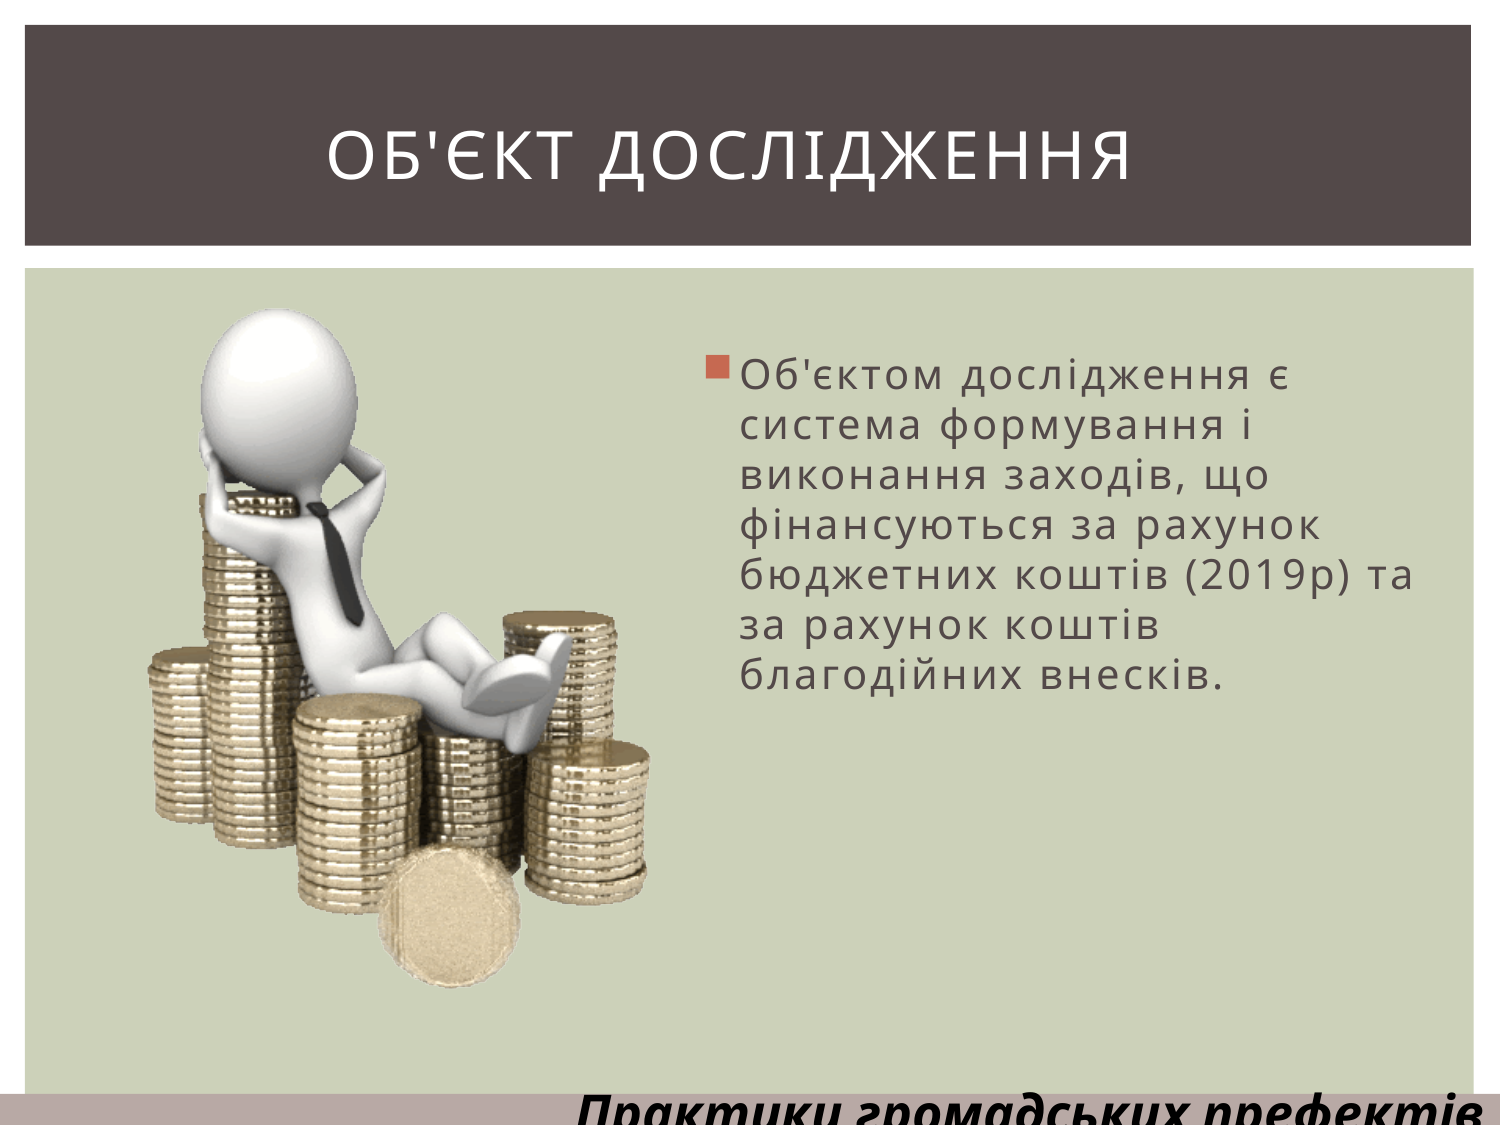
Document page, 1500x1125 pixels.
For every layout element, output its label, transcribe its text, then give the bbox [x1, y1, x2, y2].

picture [88, 290, 792, 1073]
title Об'єкт дослідження [53, 66, 1428, 240]
list Об'єктом дослідження є система формування і виконання заходів, що фінансуються за рахунок бюджетних коштів (2019р) та за рахунок коштів благодійних внесків. [679, 281, 1442, 1005]
text_box Практики громадських префектів [0, 1093, 1500, 1125]
